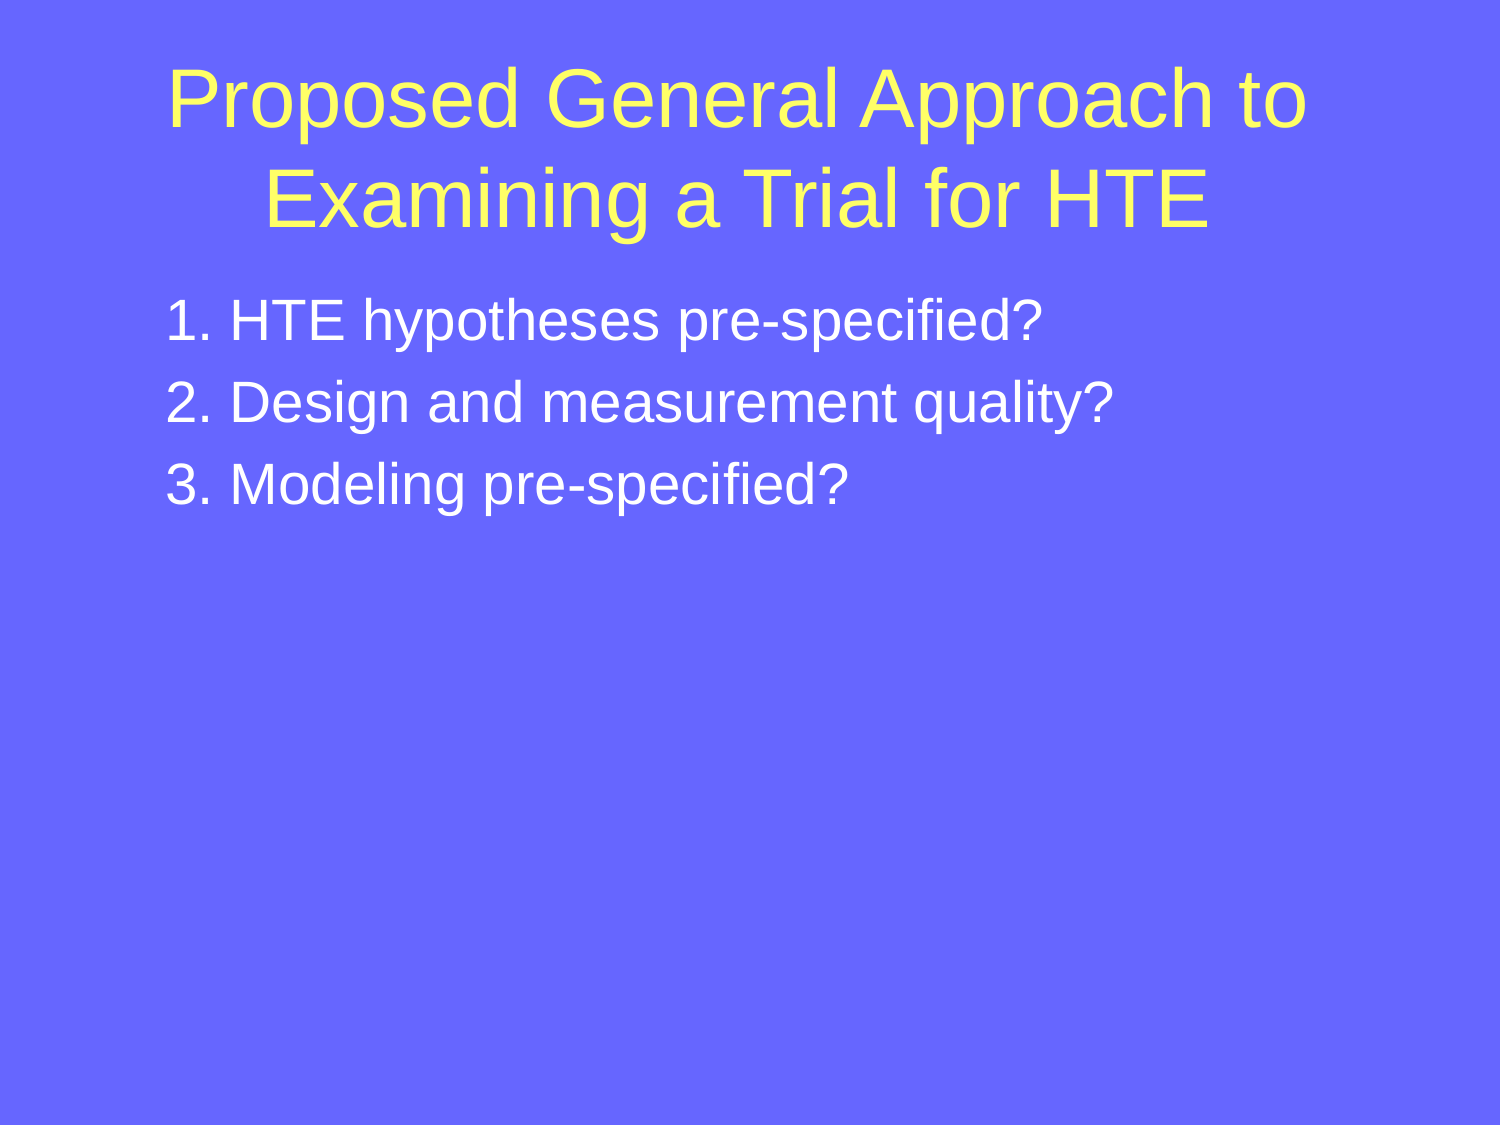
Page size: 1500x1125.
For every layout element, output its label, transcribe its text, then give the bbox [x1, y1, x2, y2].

title Proposed General Approach to Examining a Trial for HTE [62, 49, 1413, 238]
list 1. HTE hypotheses pre-specified? 2. Design and measurement quality? 3. Modeling pre-specified? [74, 274, 1426, 1101]
